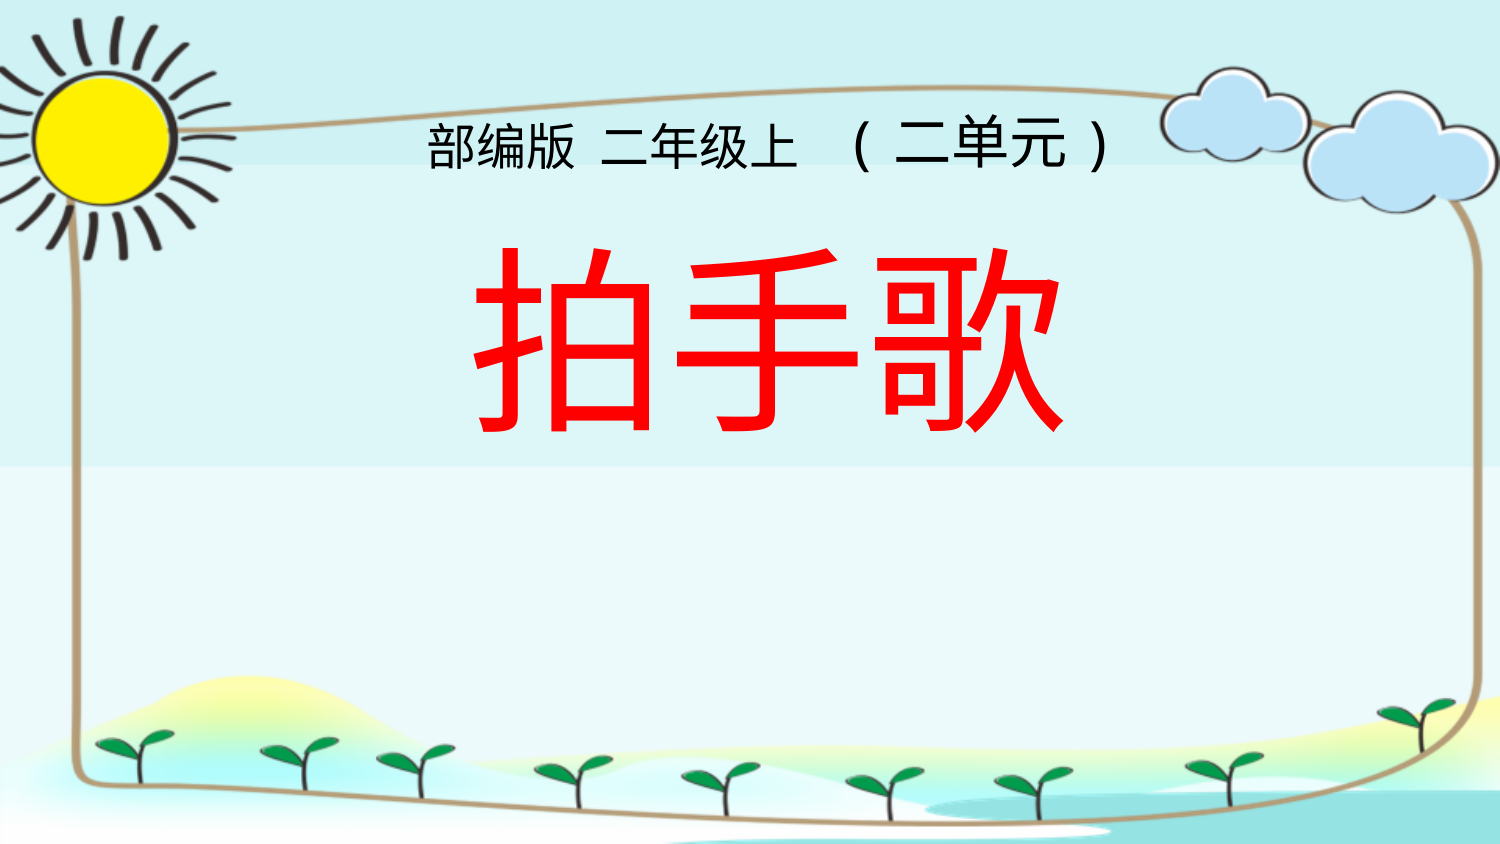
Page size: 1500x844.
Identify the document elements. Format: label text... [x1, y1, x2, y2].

picture [0, 0, 1500, 844]
text_box 拍手歌 [453, 209, 1083, 464]
text_box (二单元) [829, 97, 1132, 183]
text_box 部编版 二年级上 [411, 108, 1003, 184]
